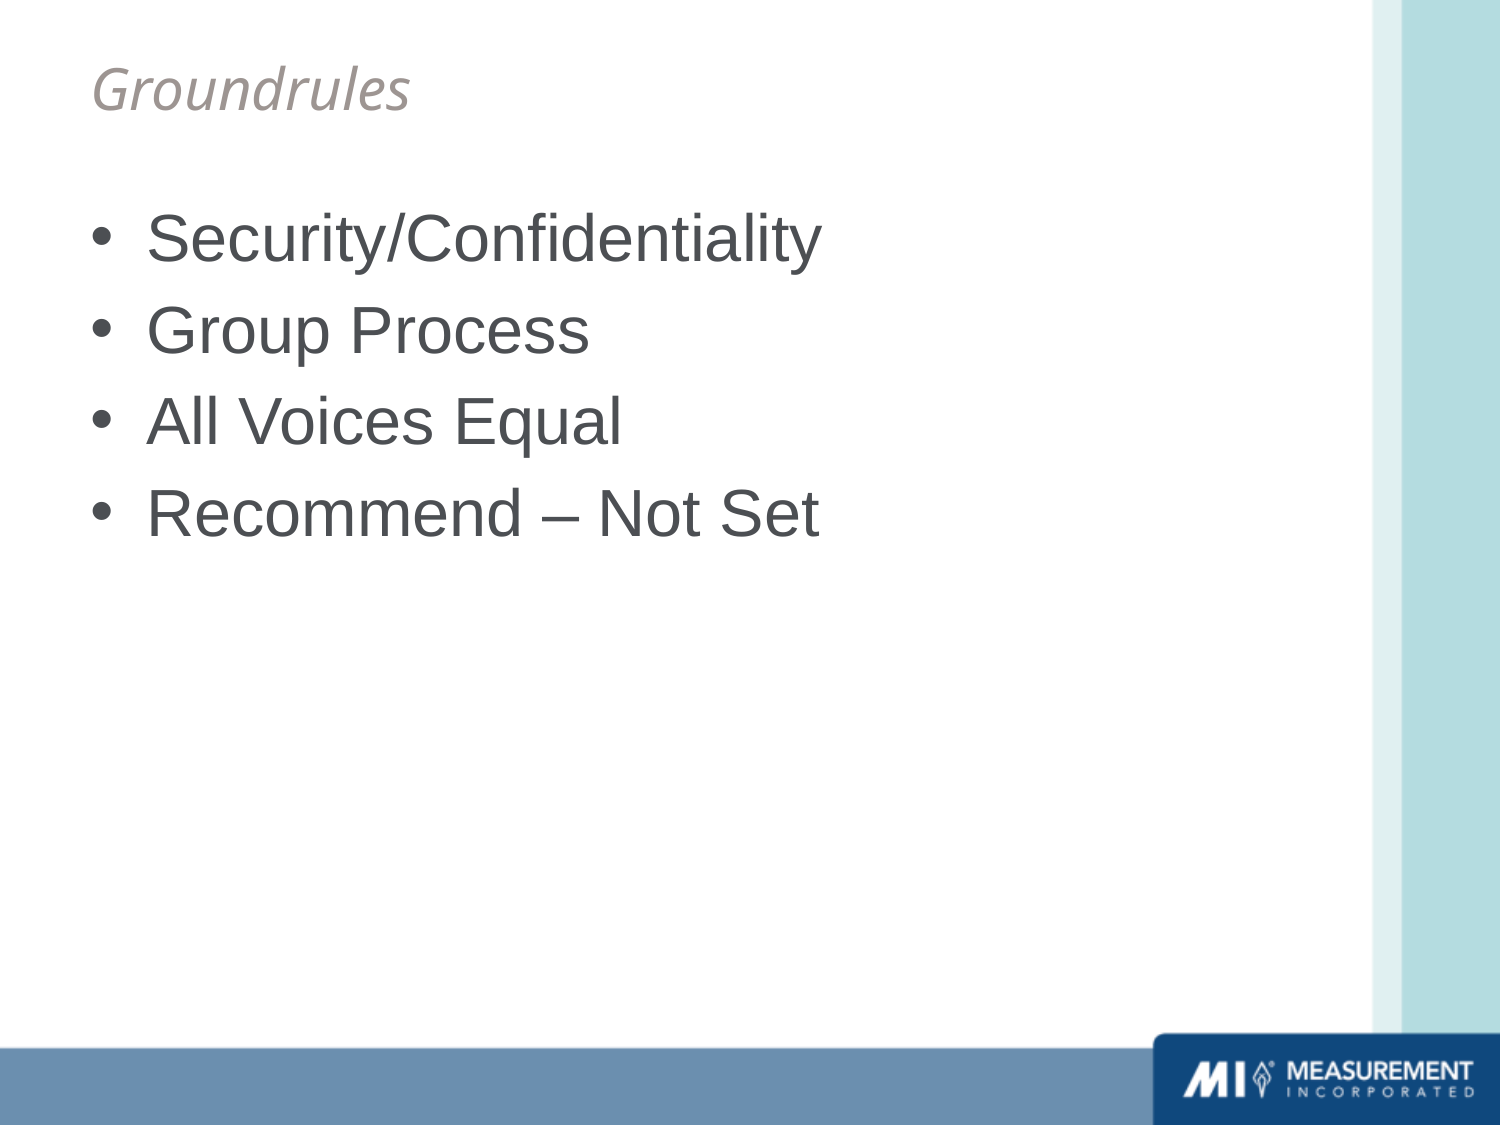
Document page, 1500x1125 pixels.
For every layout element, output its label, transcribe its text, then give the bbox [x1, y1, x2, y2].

title Groundrules [75, 0, 1438, 175]
picture [0, 0, 1500, 1125]
list Security/Confidentiality Group Process All Voices Equal Recommend – Not Set [75, 187, 1438, 1000]
